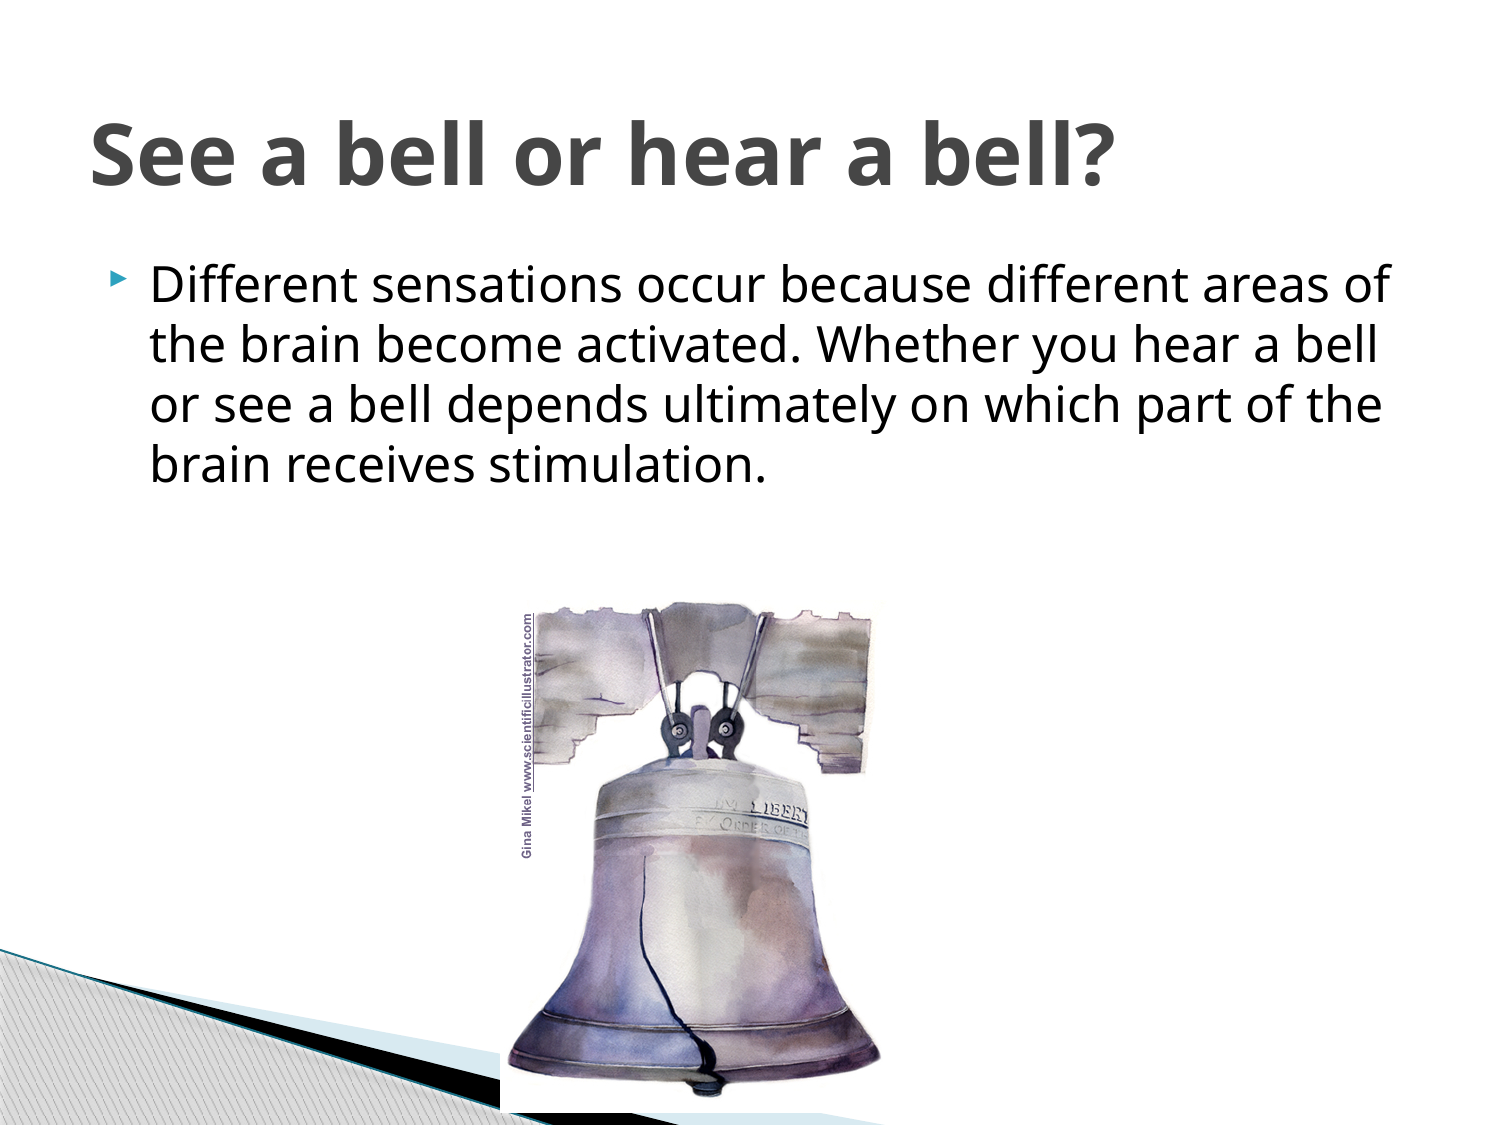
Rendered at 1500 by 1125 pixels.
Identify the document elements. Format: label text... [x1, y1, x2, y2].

title See a bell or hear a bell? [75, 57, 1425, 246]
picture [499, 599, 888, 1113]
list Different sensations occur because different areas of the brain become activated. Whether you hear a bell or see a bell depends ultimately on which part of the brain receives stimulation. [75, 246, 1425, 988]
